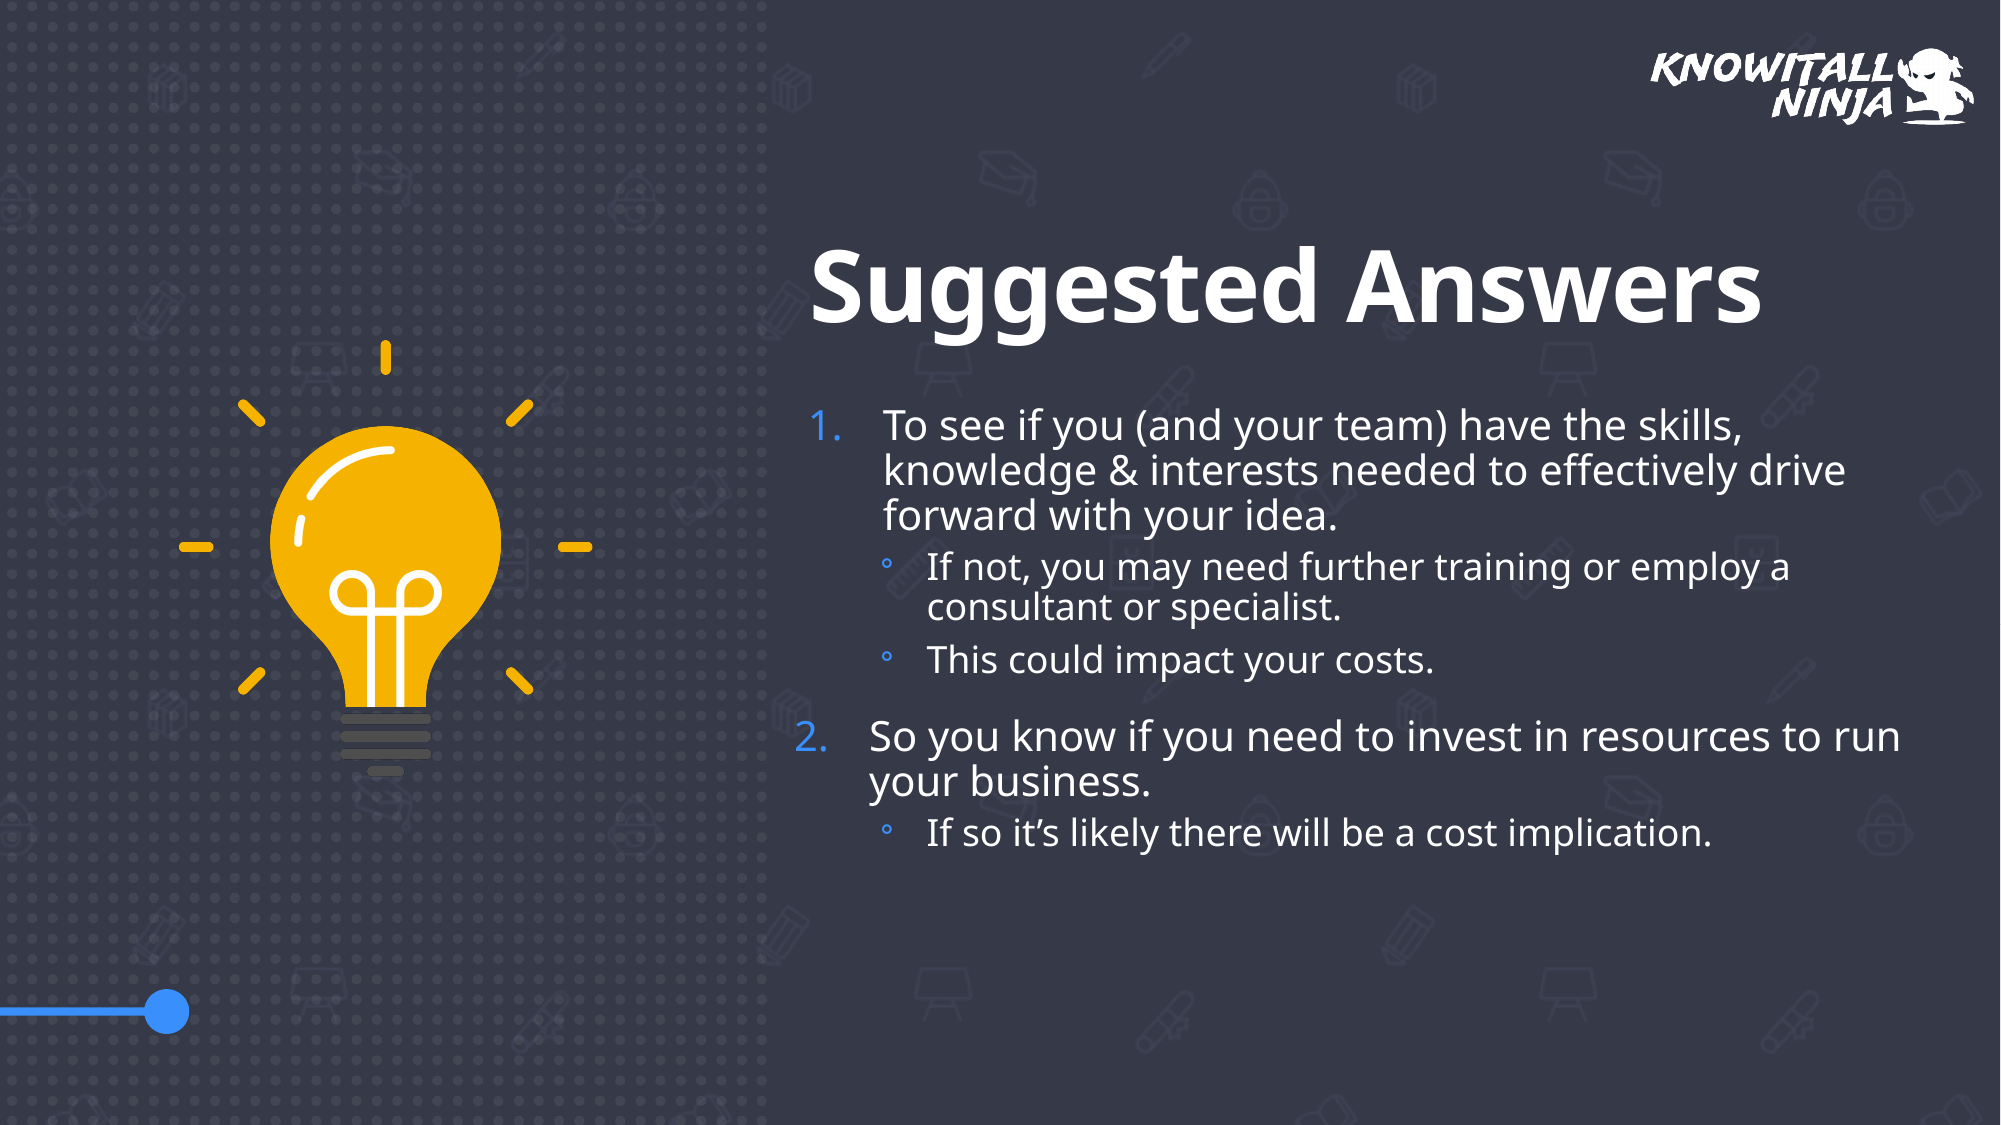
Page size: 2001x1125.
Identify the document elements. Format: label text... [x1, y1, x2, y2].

list To see if you (and your team) have the skills, knowledge & interests needed to effectively drive forward with your idea. If not, you may need further training or employ a consultant or specialist. This could impact your costs. So you know if you need to invest in resources to run your business. If so it’s likely there will be a cost implication. [794, 397, 1928, 1090]
picture [0, 0, 2001, 1125]
title Suggested Answers [794, 125, 1928, 351]
